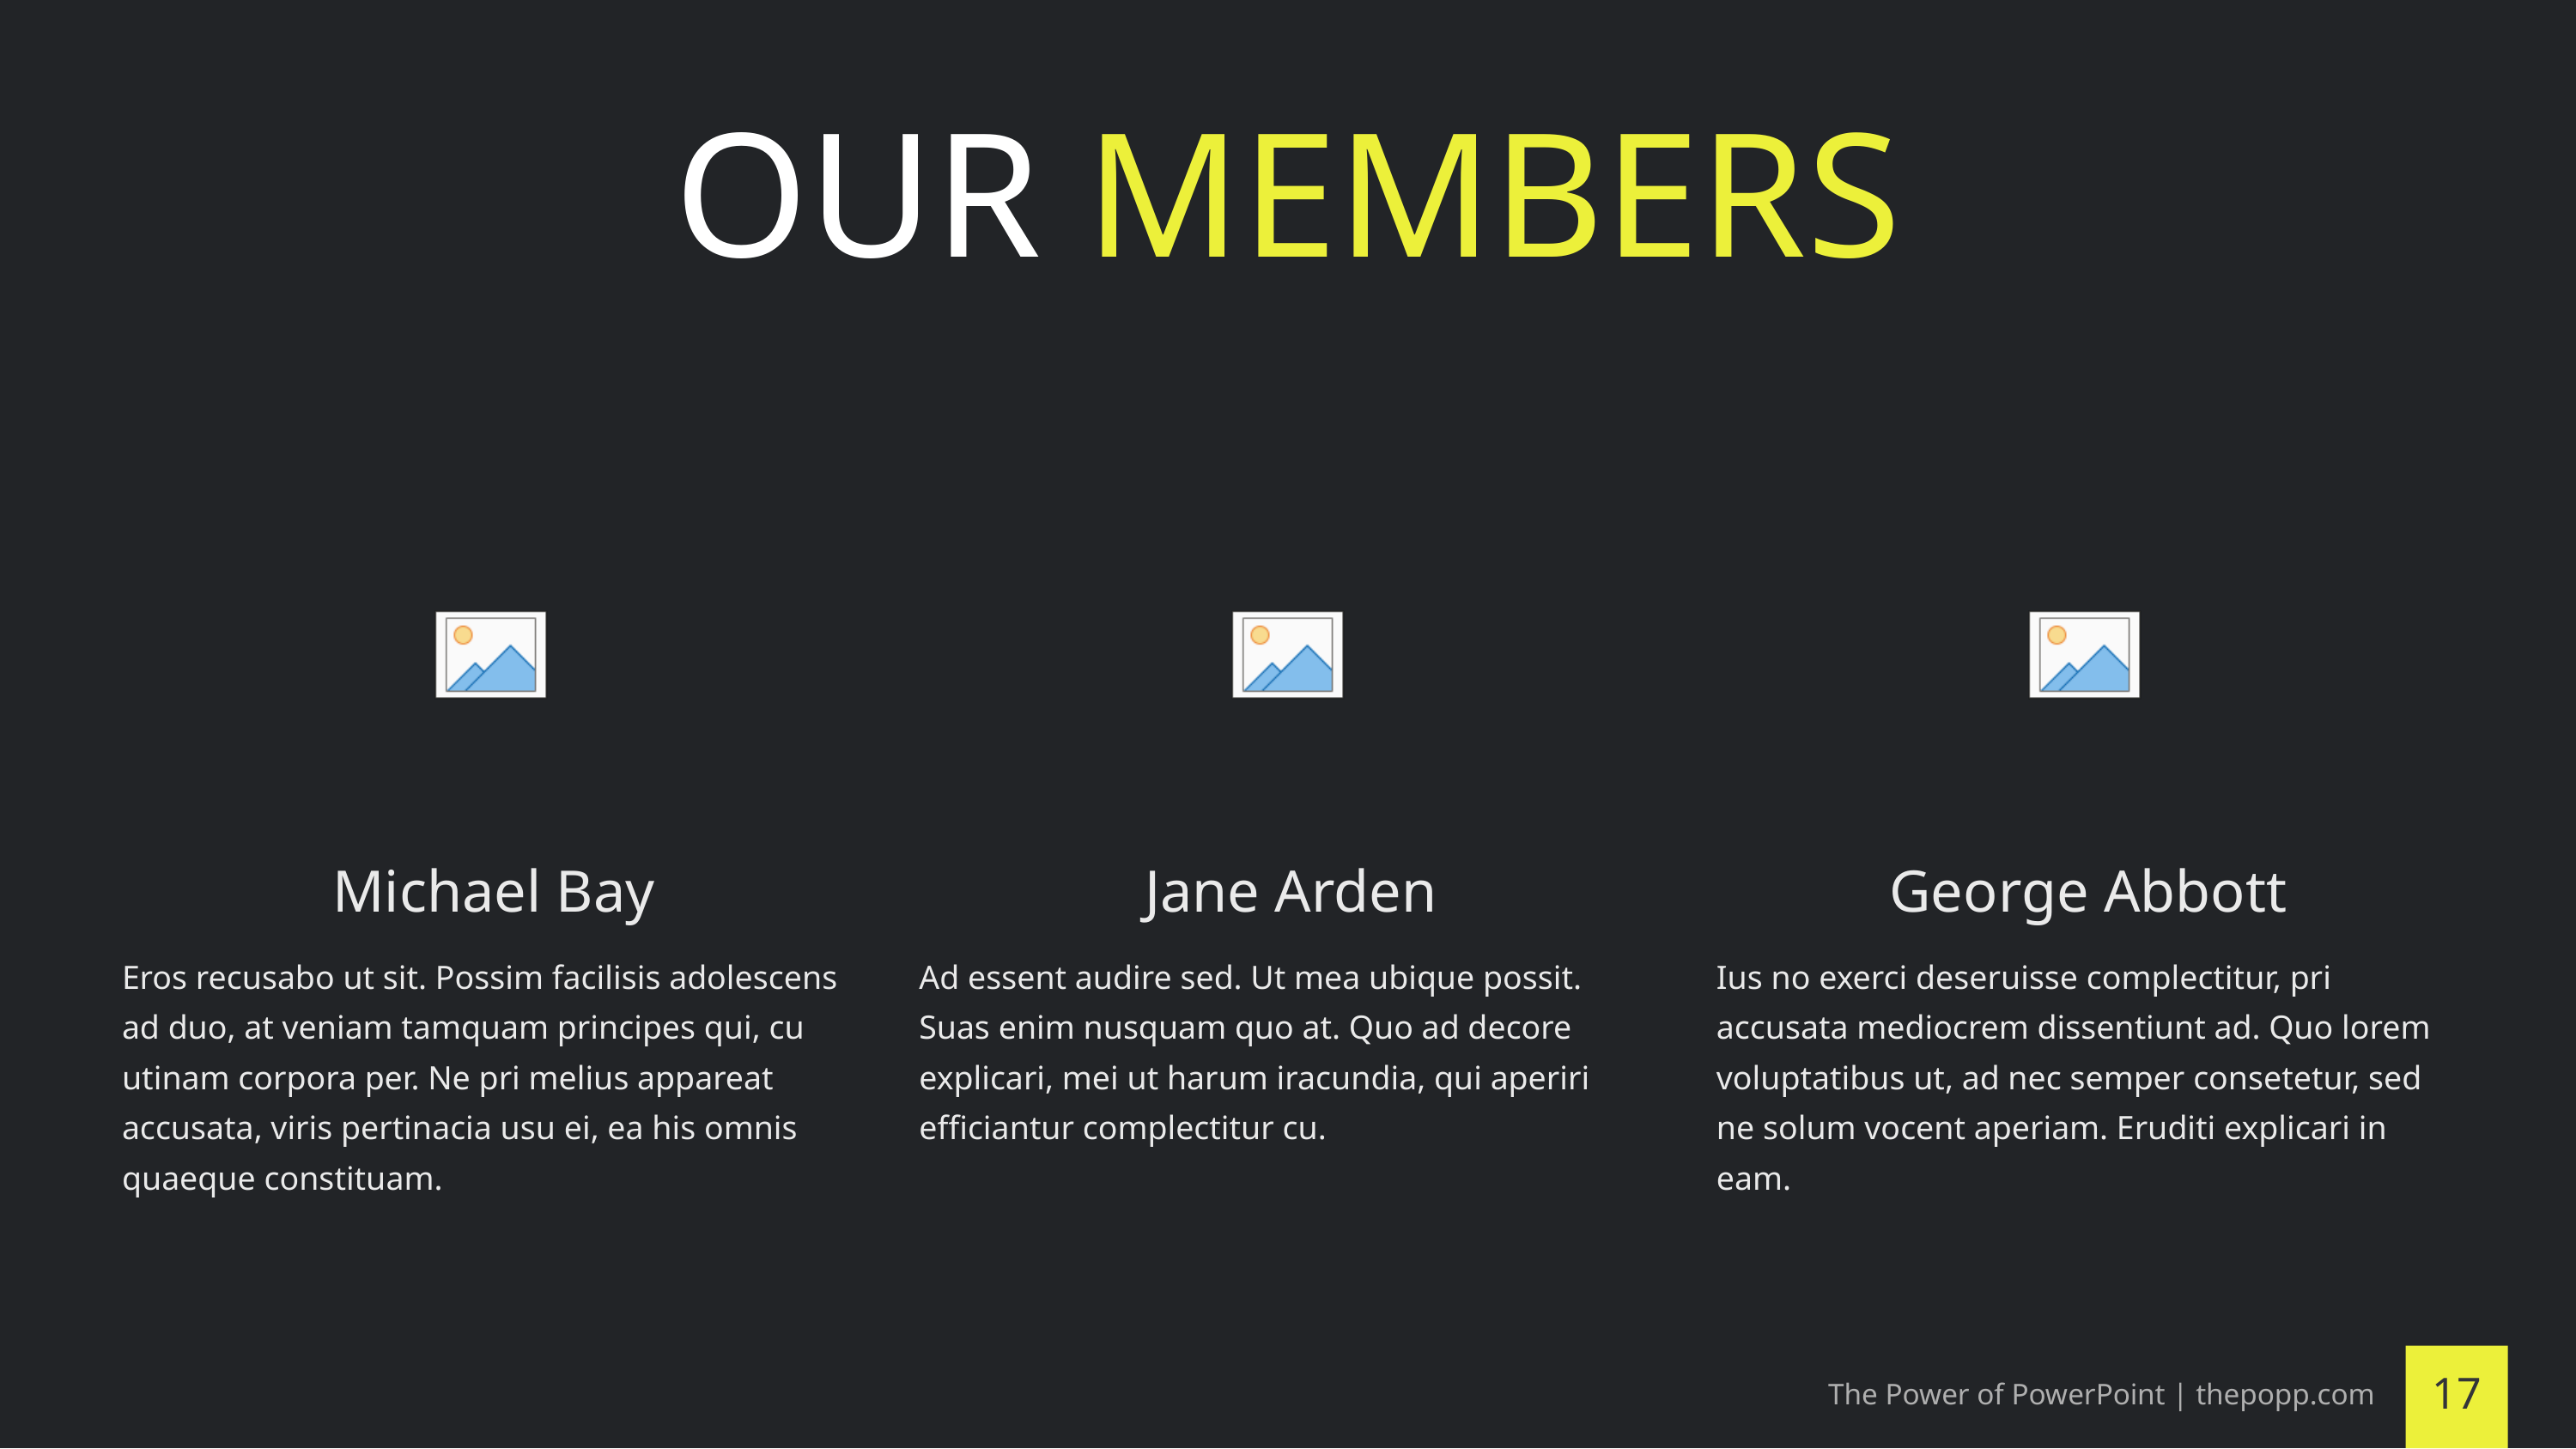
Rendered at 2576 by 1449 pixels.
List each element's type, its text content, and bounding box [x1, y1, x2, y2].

picture [109, 421, 873, 889]
picture [1703, 421, 2467, 889]
list Michael Bay [166, 889, 822, 935]
list George Abbott [1760, 889, 2416, 935]
title OUR MEMBERS [109, 75, 2467, 302]
list Eros recusabo ut sit. Possim facilisis adolescens ad duo, at veniam tamquam principes qui, cu utinam corpora per. Ne pri melius appareat accusata, viris pertinacia usu ei, ea his omnis quaeque constituam. [109, 938, 873, 1261]
list Ius no exerci deseruisse complectitur, pri accusata mediocrem dissentiunt ad. Quo lorem voluptatibus ut, ad nec semper consetetur, sed ne solum vocent aperiam. Eruditi explicari in eam. [1703, 938, 2467, 1261]
list Jane Arden [963, 889, 1619, 935]
picture [906, 421, 1670, 889]
footer The Power of PowerPoint | thepopp.com [1519, 1356, 2389, 1434]
list Ad essent audire sed. Ut mea ubique possit. Suas enim nusquam quo at. Quo ad decore explicari, mei ut harum iracundia, qui aperiri efficiantur complectitur cu. [906, 938, 1670, 1261]
slide_number 17 [2404, 1356, 2509, 1434]
